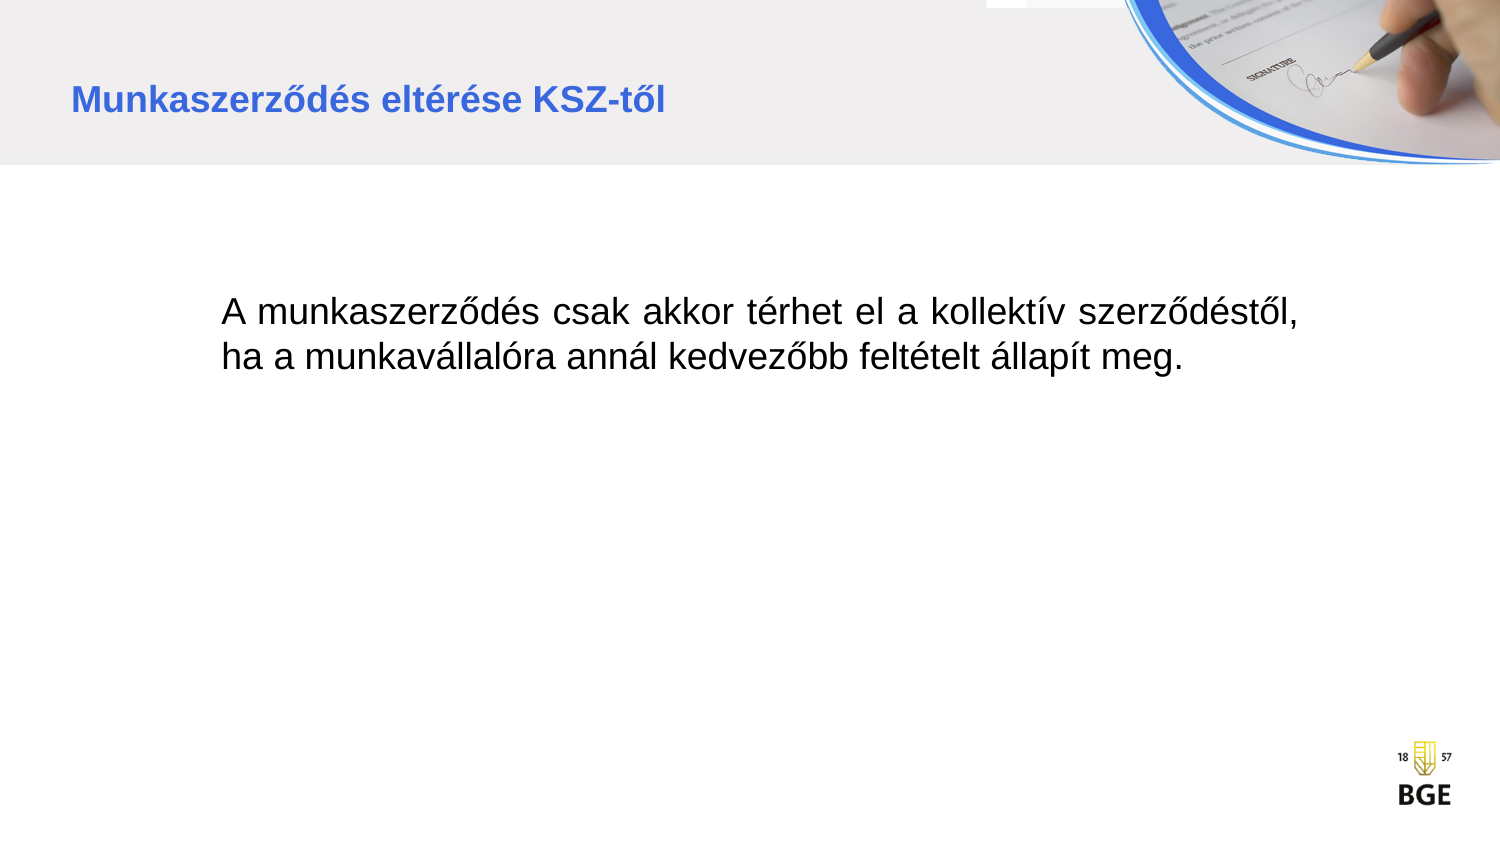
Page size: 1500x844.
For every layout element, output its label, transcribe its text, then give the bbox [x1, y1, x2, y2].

text_box A munkaszerződés csak akkor térhet el a kollektív szerződéstől, ha a munkavállalóra annál kedvezőbb feltételt állapít meg. [206, 280, 1314, 385]
text_box Munkaszerződés eltérése KSZ-től [56, 67, 682, 128]
picture [0, 0, 1500, 844]
